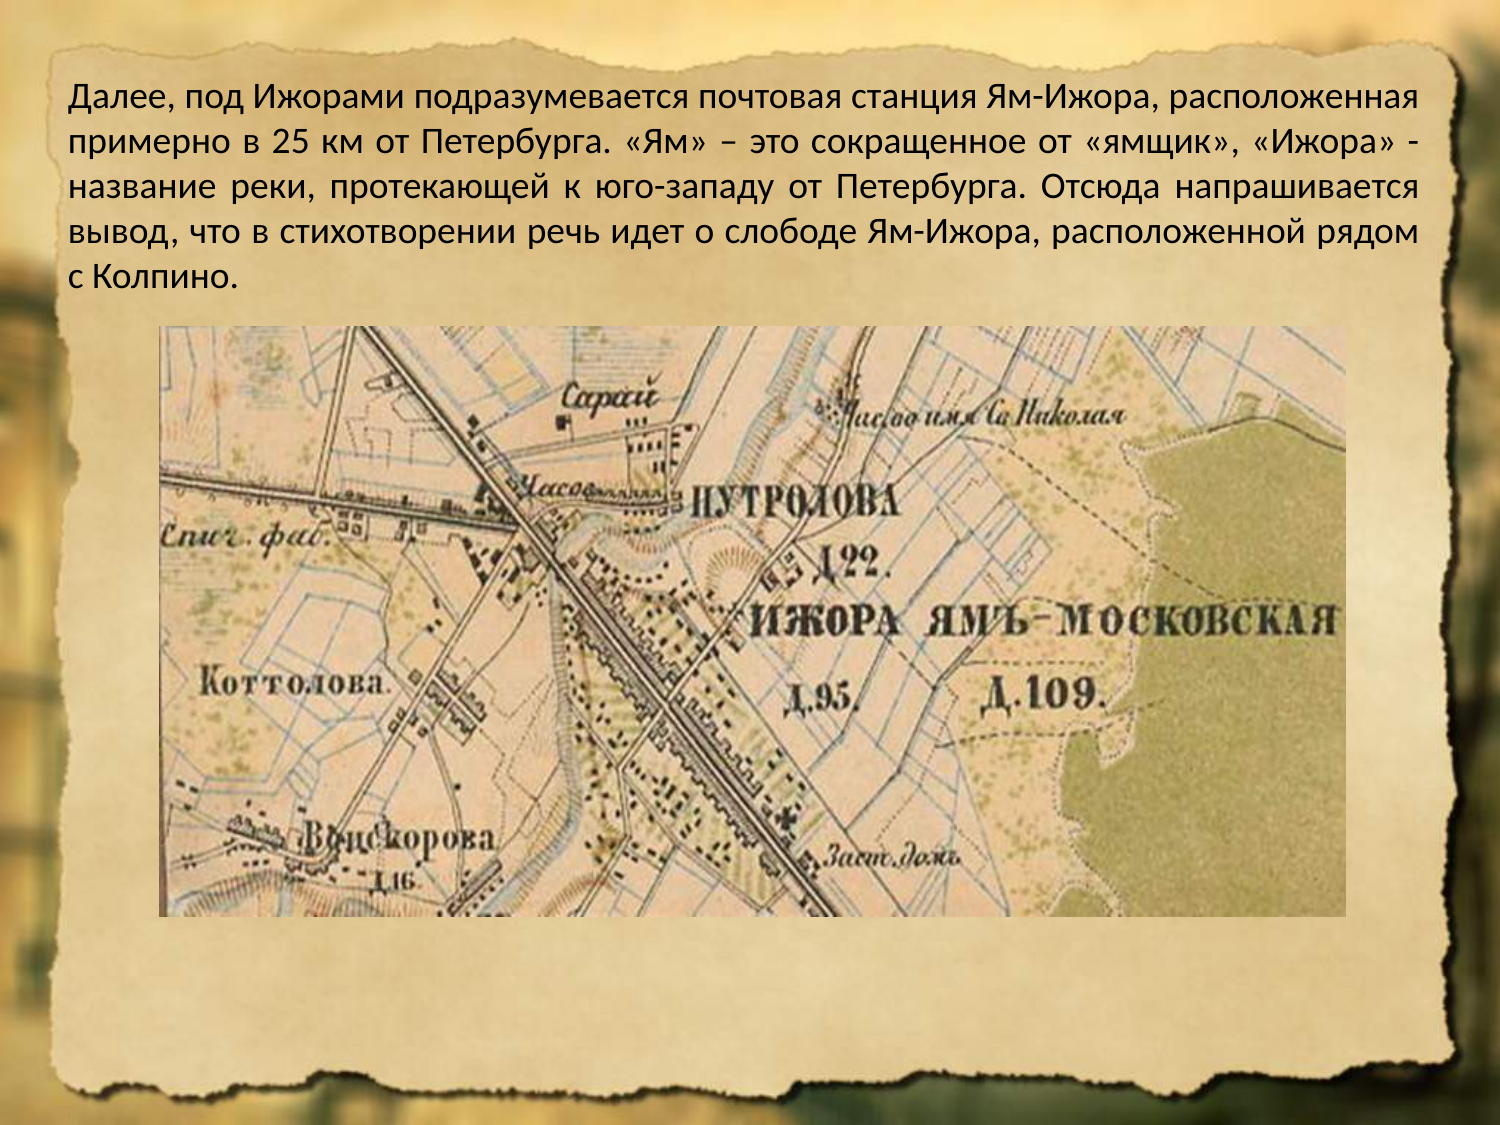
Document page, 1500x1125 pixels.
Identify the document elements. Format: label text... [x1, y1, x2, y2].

picture [0, 0, 1500, 1125]
text_box Далее, под Ижорами подразумевается почтовая станция Ям-Ижора, расположенная примерно в 25 км от Петербурга. «Ям» – это сокращенное от «ямщик», «Ижора» - название реки, протекающей к юго-западу от Петербурга. Отсюда напрашивается вывод, что в стихотворении речь идет о слободе Ям-Ижора, расположенной рядом с Колпино. [53, 19, 1436, 304]
